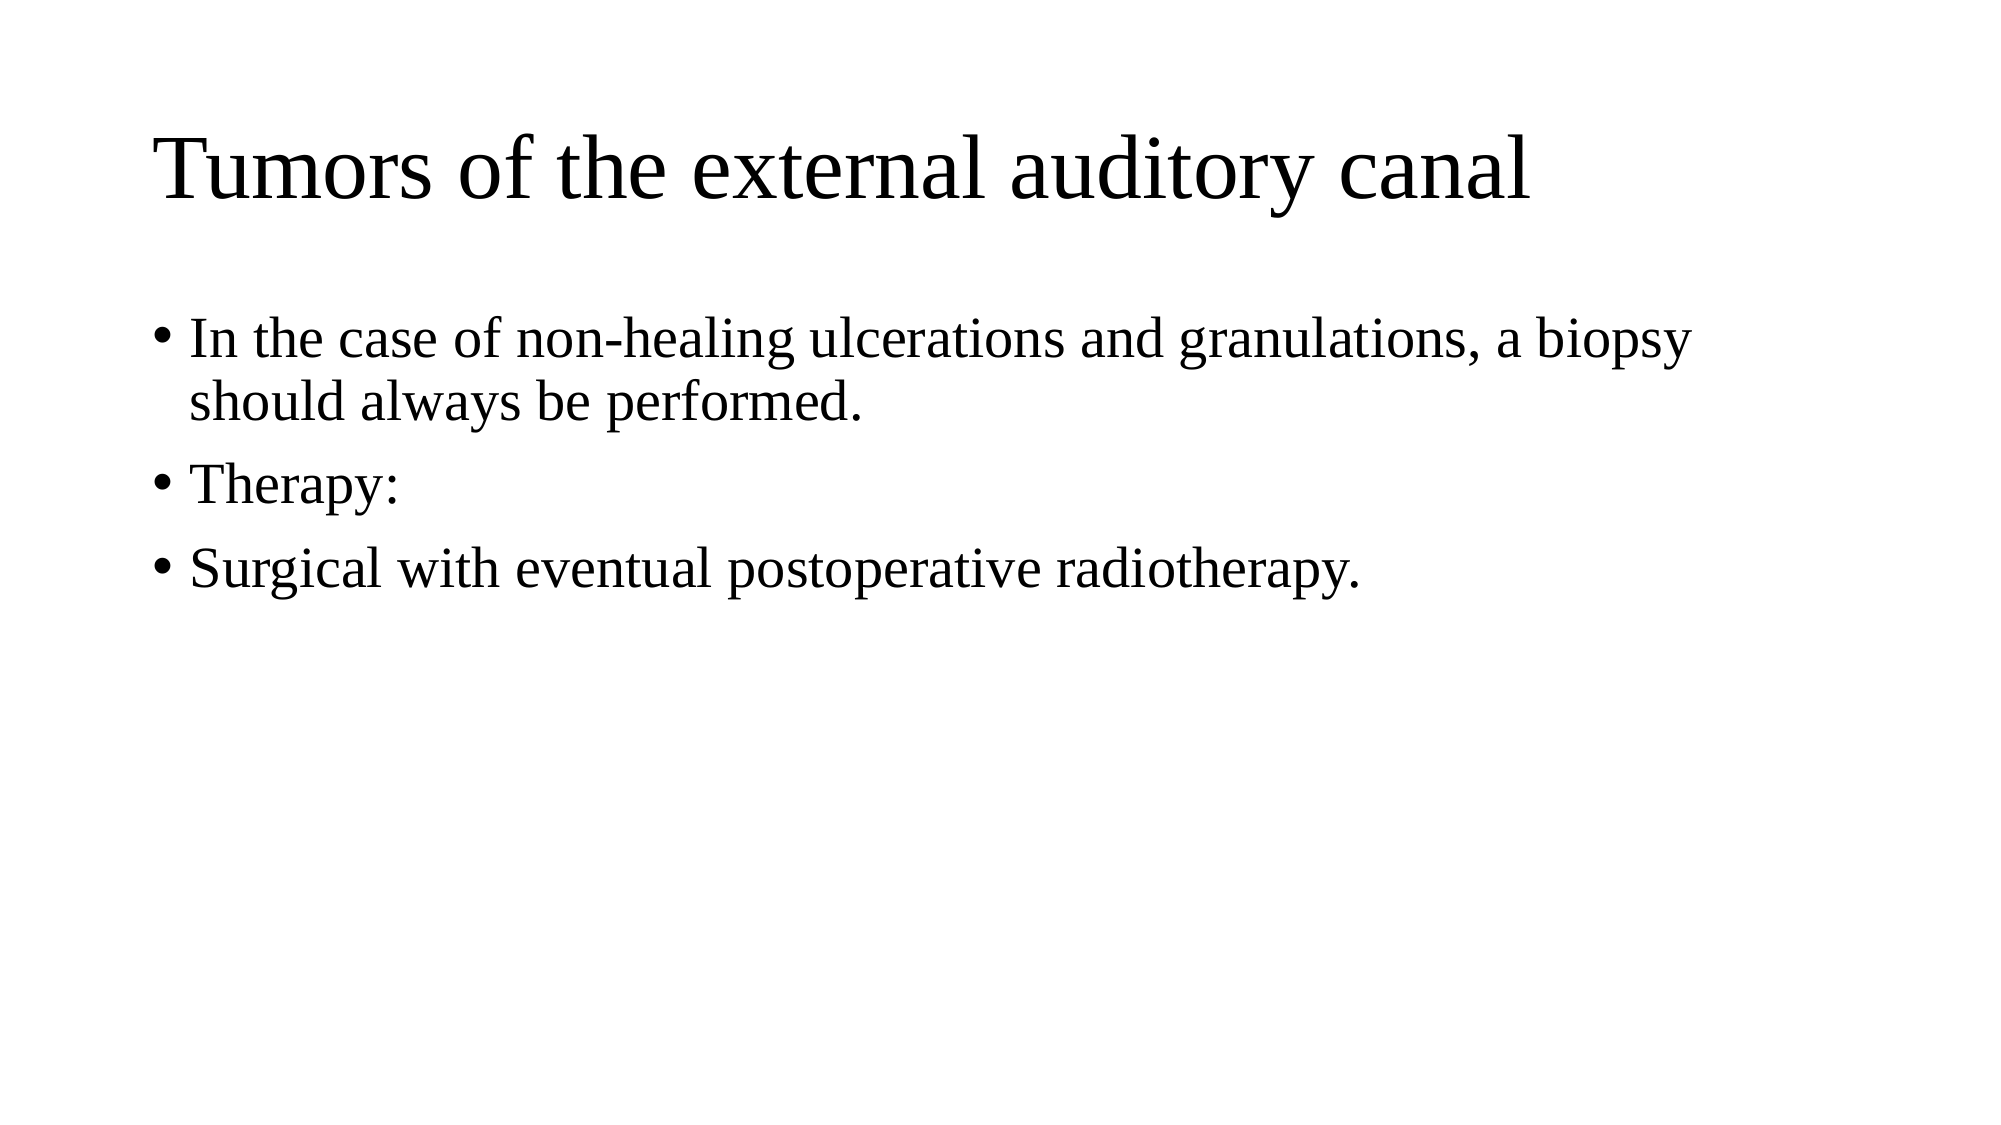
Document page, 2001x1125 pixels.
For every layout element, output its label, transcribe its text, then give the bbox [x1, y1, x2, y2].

list In the case of non-healing ulcerations and granulations, a biopsy should always be performed. Therapy: Surgical with eventual postoperative radiotherapy. [137, 299, 1863, 1014]
title Tumors of the external auditory canal [137, 59, 1863, 278]
